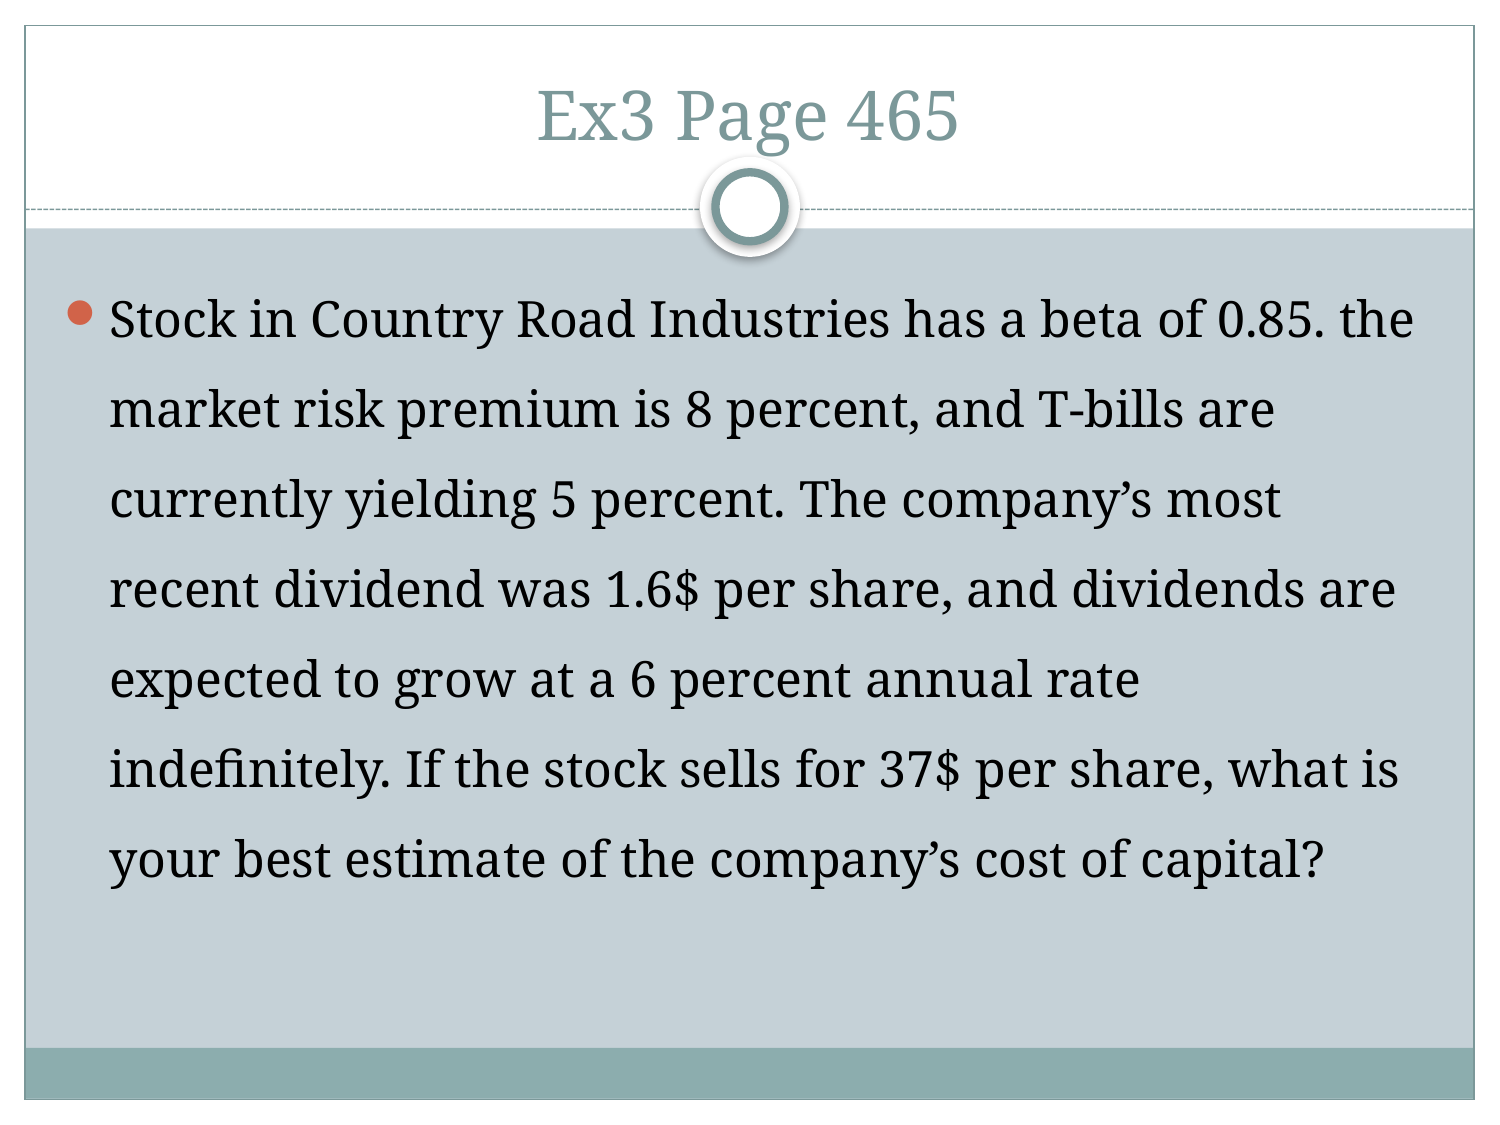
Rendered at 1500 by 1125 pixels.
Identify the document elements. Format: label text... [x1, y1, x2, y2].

list Stock in Country Road Industries has a beta of 0.85. the market risk premium is 8 percent, and T-bills are currently yielding 5 percent. The company’s most recent dividend was 1.6$ per share, and dividends are expected to grow at a 6 percent annual rate indefinitely. If the stock sells for 37$ per share, what is your best estimate of the company’s cost of capital? [49, 250, 1445, 1001]
title Ex3 Page 465 [49, 37, 1450, 162]
